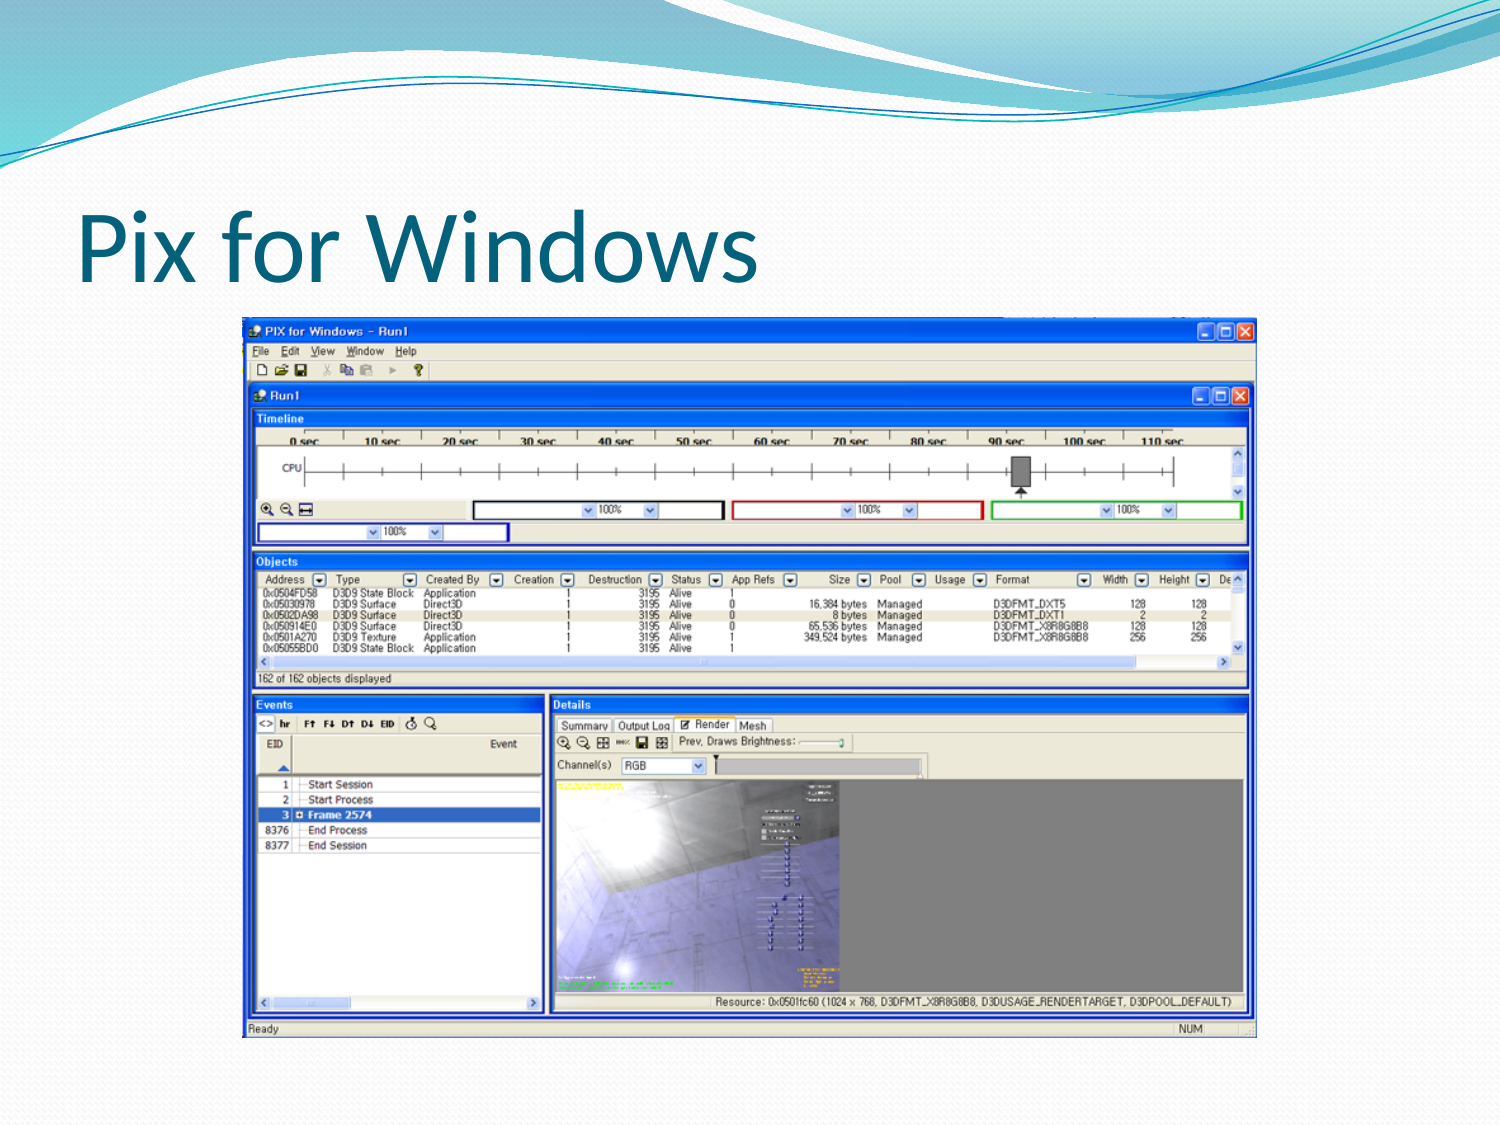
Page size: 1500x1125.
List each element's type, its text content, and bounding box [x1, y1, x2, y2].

title Pix for Windows [75, 115, 1425, 303]
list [242, 317, 1258, 1038]
